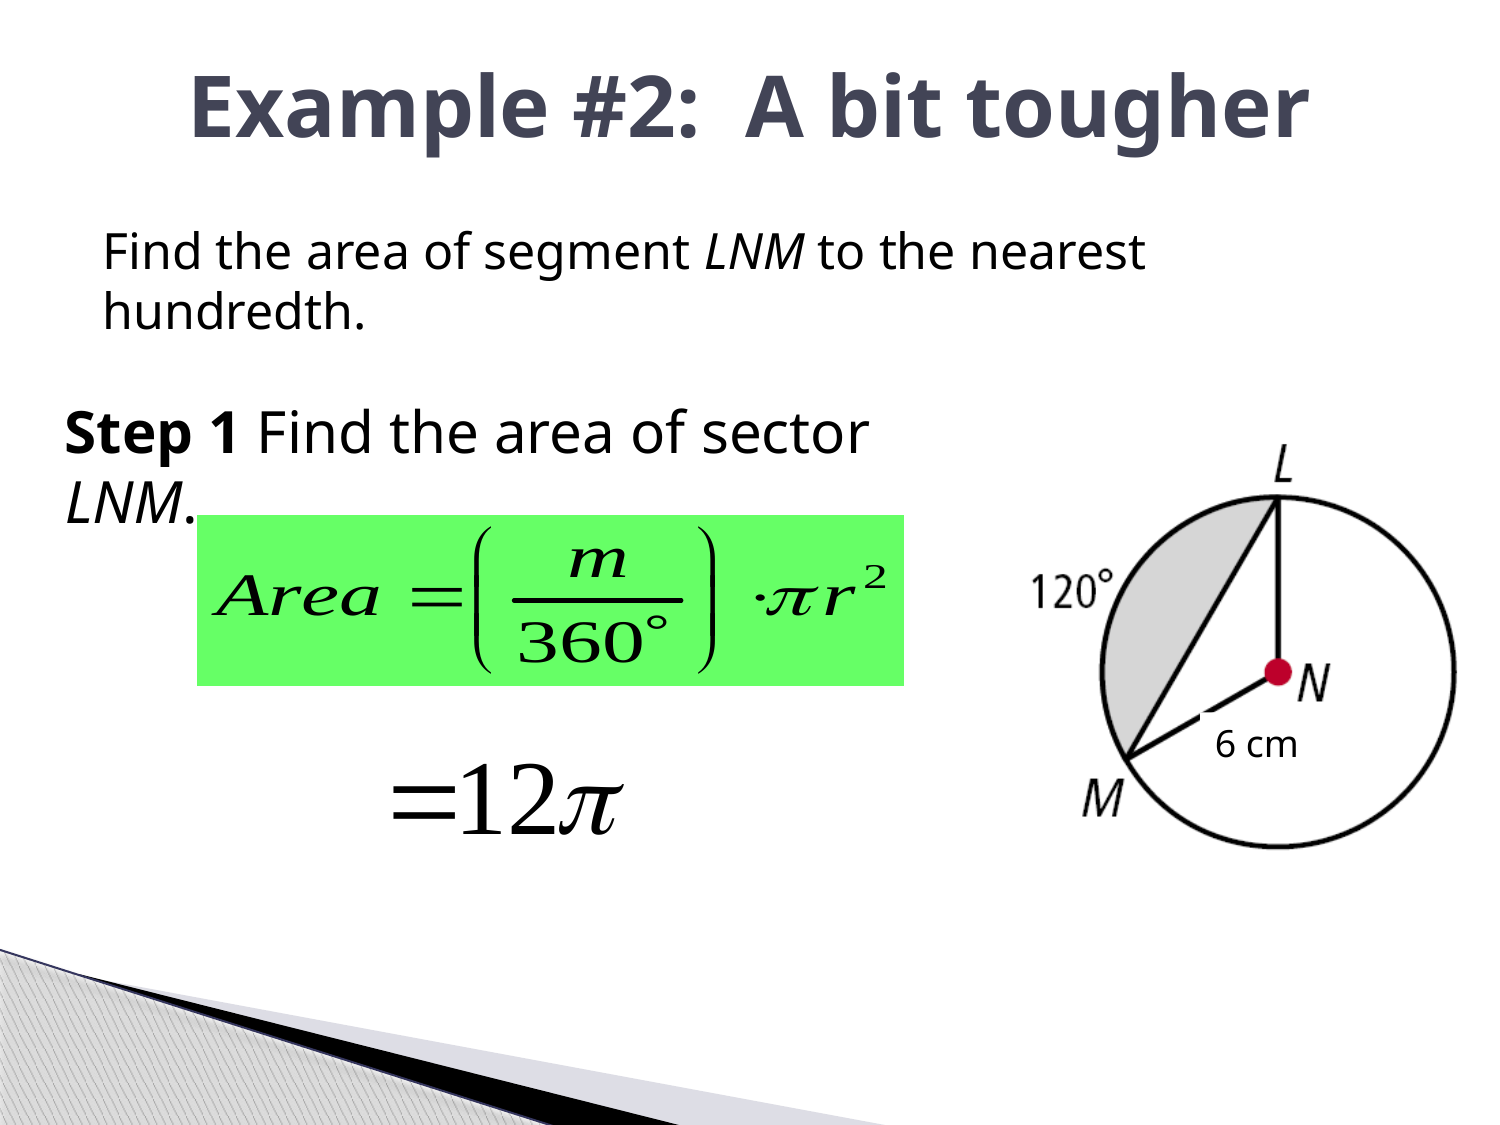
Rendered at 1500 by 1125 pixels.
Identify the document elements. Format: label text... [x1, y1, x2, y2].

text_box Find the area of segment LNM to the nearest hundredth. [87, 212, 1439, 348]
text_box Step 1 Find the area of sector LNM. [49, 387, 1013, 543]
picture [987, 424, 1467, 855]
text_box Example #2: A bit tougher [74, 45, 1425, 233]
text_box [196, 514, 904, 687]
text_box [366, 737, 651, 862]
